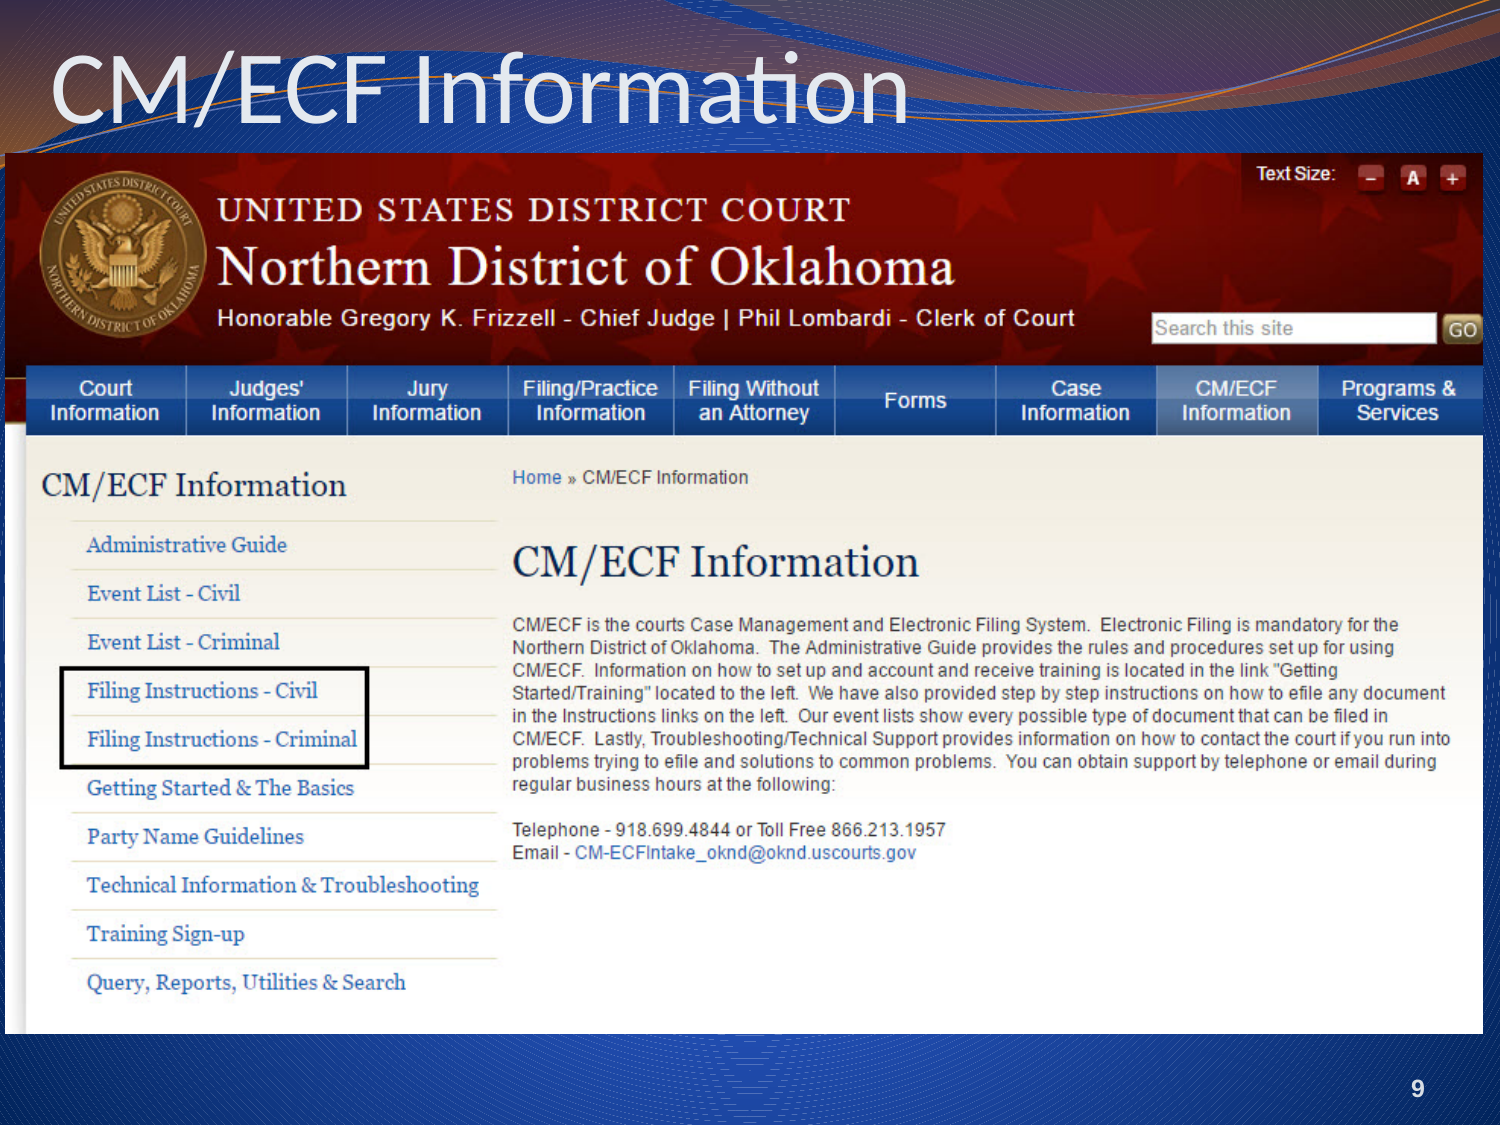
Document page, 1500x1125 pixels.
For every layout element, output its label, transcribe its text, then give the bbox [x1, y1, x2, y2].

title CM/ECF Information [50, 6, 1400, 145]
slide_number 9 [1299, 1047, 1425, 1103]
picture [5, 153, 1483, 1034]
